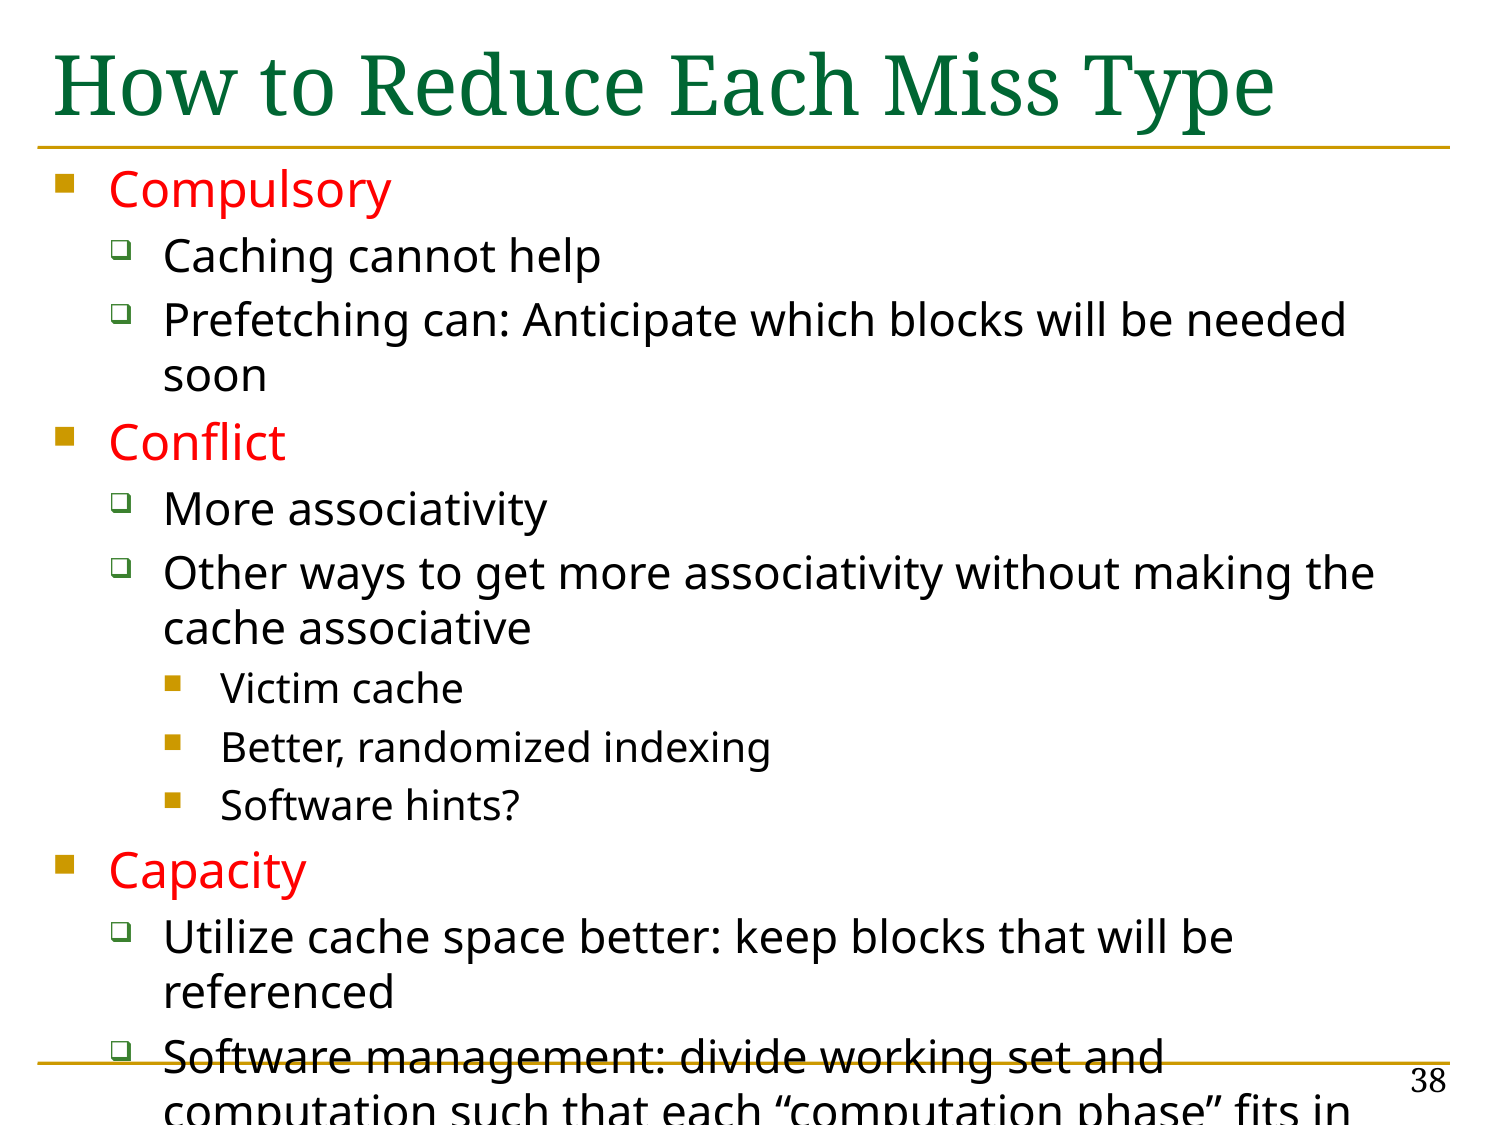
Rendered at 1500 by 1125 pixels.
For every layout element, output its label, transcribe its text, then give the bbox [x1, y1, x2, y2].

slide_number 38 [1111, 1036, 1462, 1112]
title How to Reduce Each Miss Type [37, 24, 1450, 149]
list Compulsory Caching cannot help Prefetching can: Anticipate which blocks will be needed soon Conflict More associativity Other ways to get more associativity without making the cache associative Victim cache Better, randomized indexing Software hints? Capacity Utilize cache space better: keep blocks that will be referenced Software management: divide working set and computation such that each “computation phase” fits in cache [37, 149, 1450, 1003]
